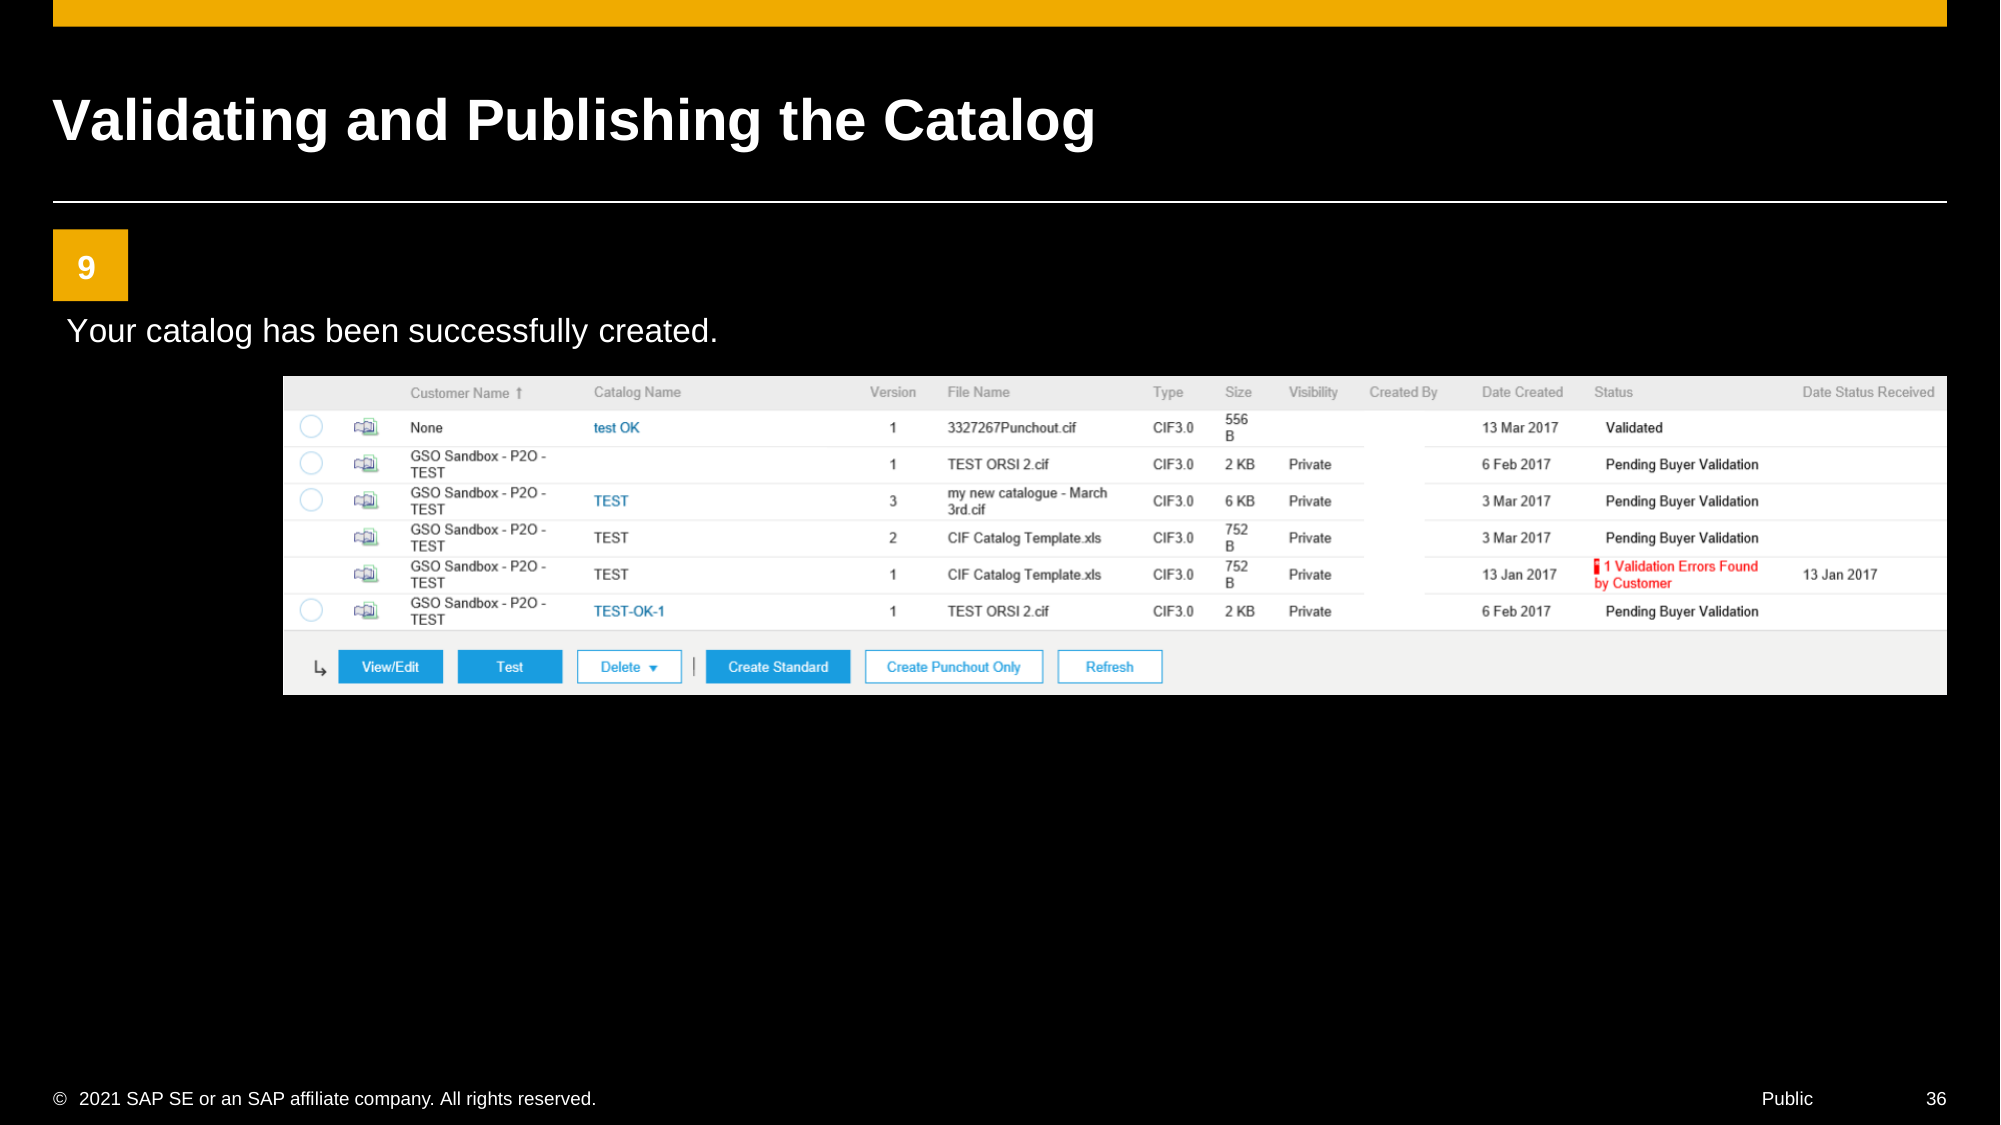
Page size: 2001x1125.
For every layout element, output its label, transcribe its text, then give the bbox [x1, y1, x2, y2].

text_box Your catalog has been successfully created. [66, 309, 719, 350]
text_box [0, 0, 2000, 1125]
text_box [52, 228, 129, 302]
text_box © 2021 SAP SE or an SAP affiliate company. All rights reserved. Public 36 [53, 1087, 1947, 1110]
text_box Validating and Publishing the Catalog [52, 82, 1098, 153]
picture [283, 376, 1948, 695]
text_box [52, 0, 1948, 27]
text_box 9 [77, 246, 96, 287]
